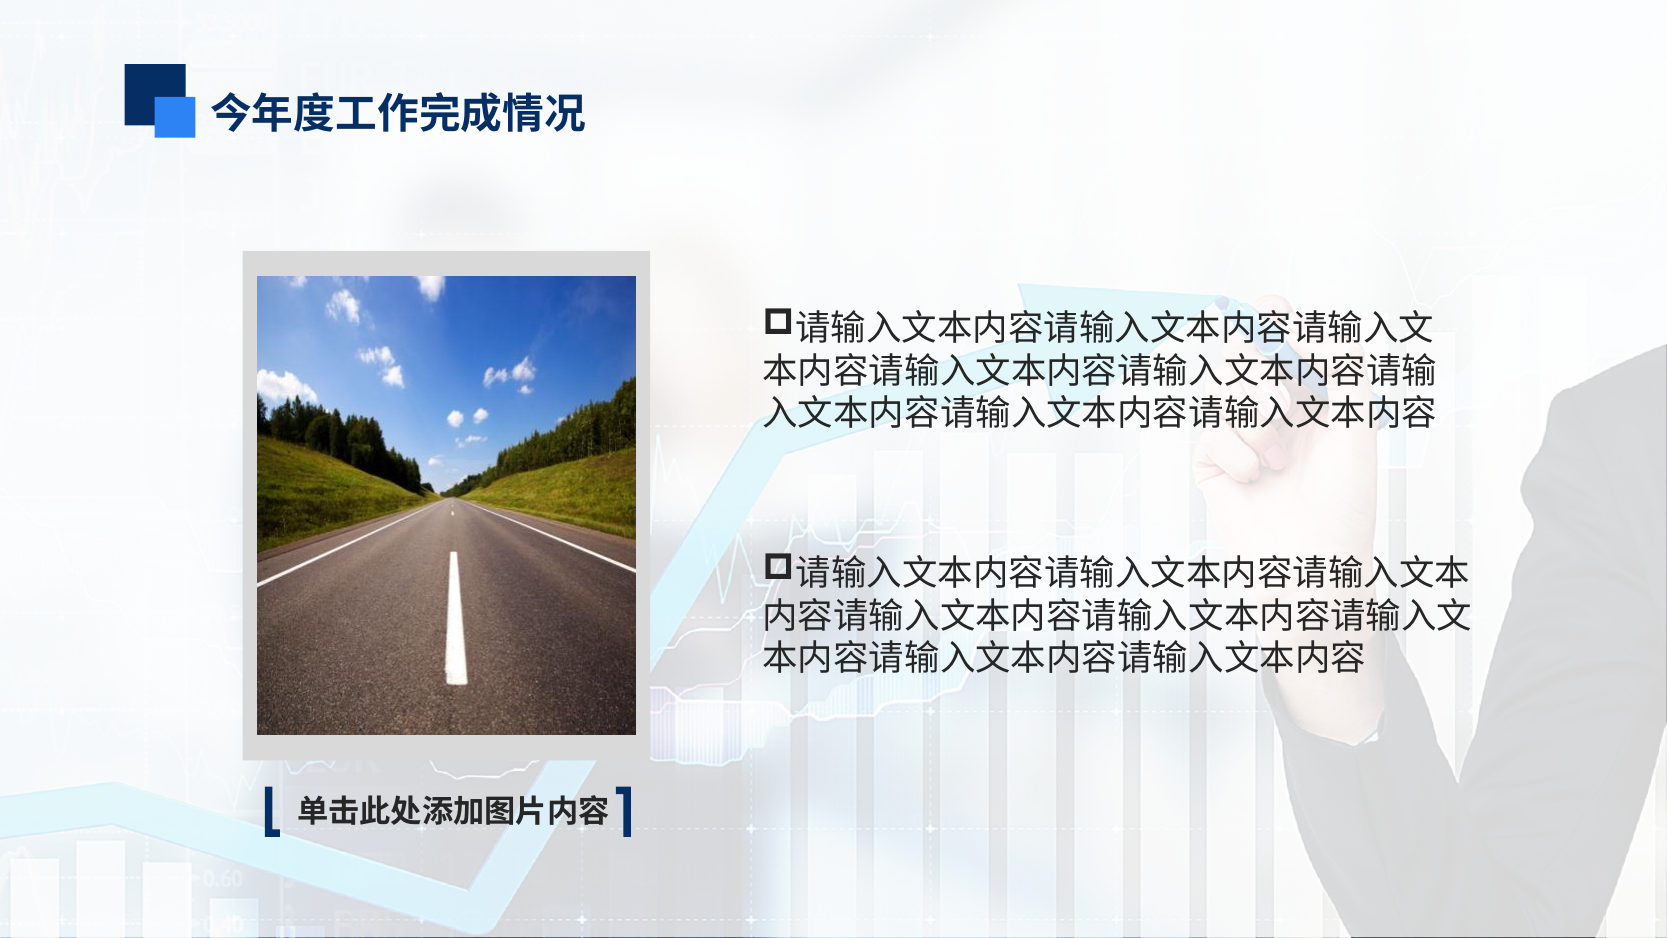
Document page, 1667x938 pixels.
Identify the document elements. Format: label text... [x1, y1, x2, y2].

picture [257, 276, 636, 736]
text_box [123, 62, 188, 127]
text_box [153, 95, 197, 140]
text_box [621, 785, 633, 839]
text_box 单击此处添加图片内容 [284, 785, 623, 836]
text_box 请输入文本内容请输入文本内容请输入文本内容请输入文本内容请输入文本内容请输入文本内容请输入文本内容请输入文本内容 [749, 543, 1491, 685]
text_box 今年度工作完成情况 [195, 78, 621, 144]
text_box 请输入文本内容请输入文本内容请输入文本内容请输入文本内容请输入文本内容请输入文本内容请输入文本内容请输入文本内容 [749, 298, 1466, 439]
text_box [263, 785, 282, 839]
text_box [241, 249, 652, 762]
